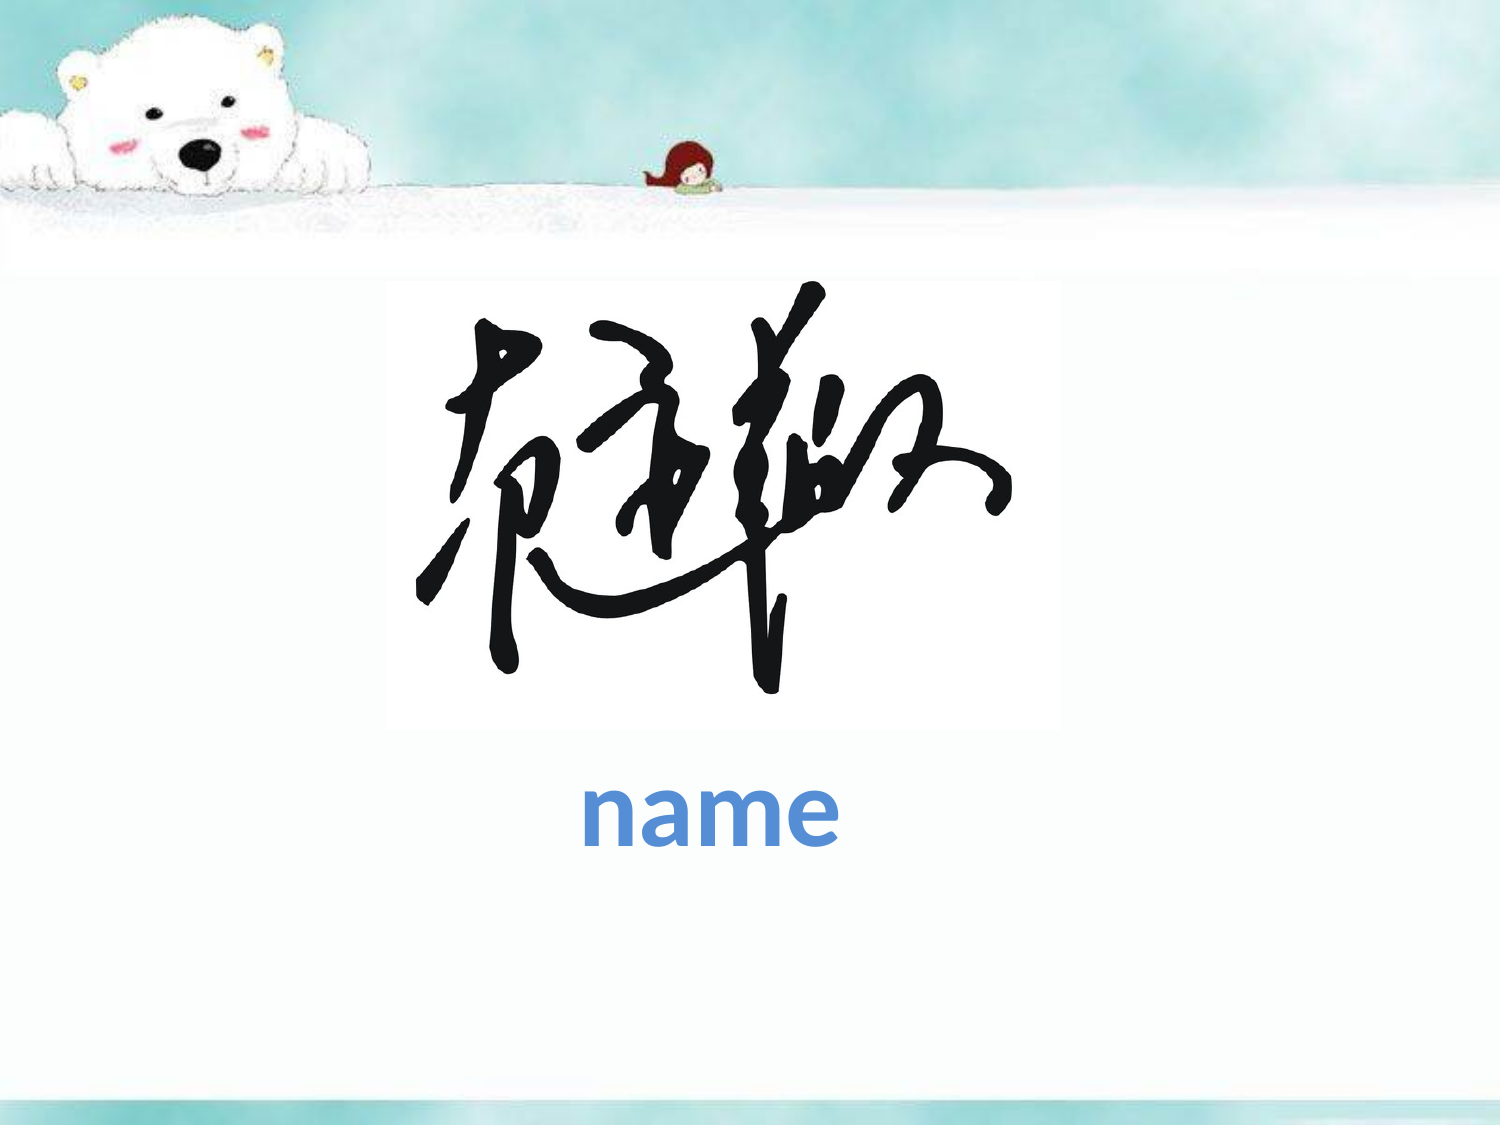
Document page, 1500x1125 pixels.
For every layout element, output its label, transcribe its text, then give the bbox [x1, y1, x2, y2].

picture [0, 0, 1500, 1125]
text_box name [563, 738, 858, 877]
